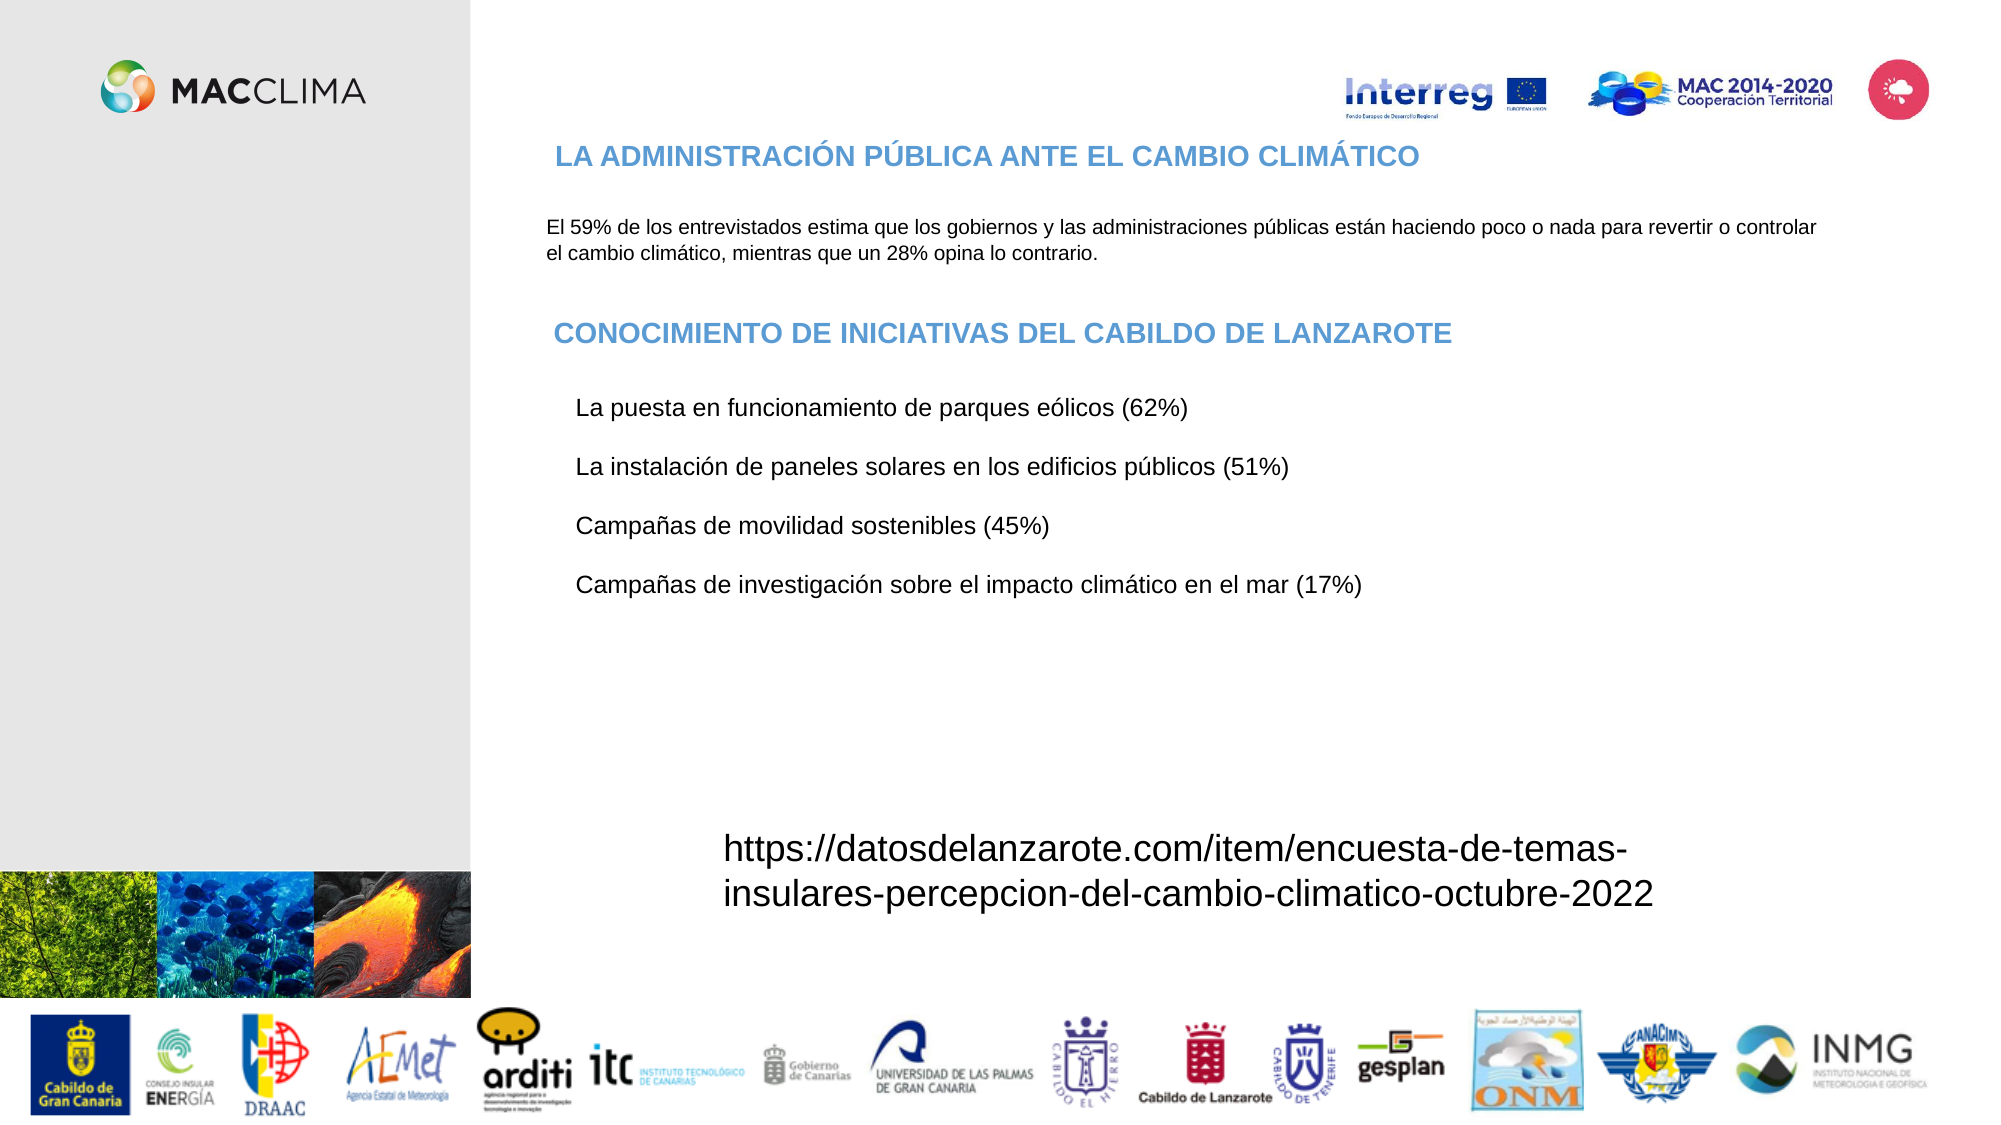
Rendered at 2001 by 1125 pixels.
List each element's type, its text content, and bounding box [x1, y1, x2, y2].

picture [1299, 28, 1958, 140]
text_box Campañas de investigación sobre el impacto climático en el mar (17%) [560, 561, 1417, 632]
text_box La instalación de paneles solares en los edificios públicos (51%) [560, 442, 1329, 514]
text_box LA ADMINISTRACIÓN PÚBLICA ANTE EL CAMBIO CLIMÁTICO [540, 129, 1477, 177]
text_box El 59% de los entrevistados estima que los gobiernos y las administraciones públicas están haciendo poco o nada para revertir o controlar el cambio climático, mientras que un 28% opina lo contrario. [531, 206, 1848, 268]
picture [24, 1002, 1930, 1120]
text_box https://datosdelanzarote.com/item/encuesta-de-temas-insulares-percepcion-del-cambio-climatico-octubre-2022 [708, 816, 1742, 915]
text_box Campañas de movilidad sostenibles (45%) [560, 501, 1152, 545]
picture [99, 59, 371, 114]
text_box La puesta en funcionamiento de parques eólicos (62%) [560, 383, 1211, 442]
picture [0, 870, 471, 998]
text_box [0, 0, 471, 870]
text_box CONOCIMIENTO DE INICIATIVAS DEL CABILDO DE LANZAROTE [538, 306, 1477, 355]
